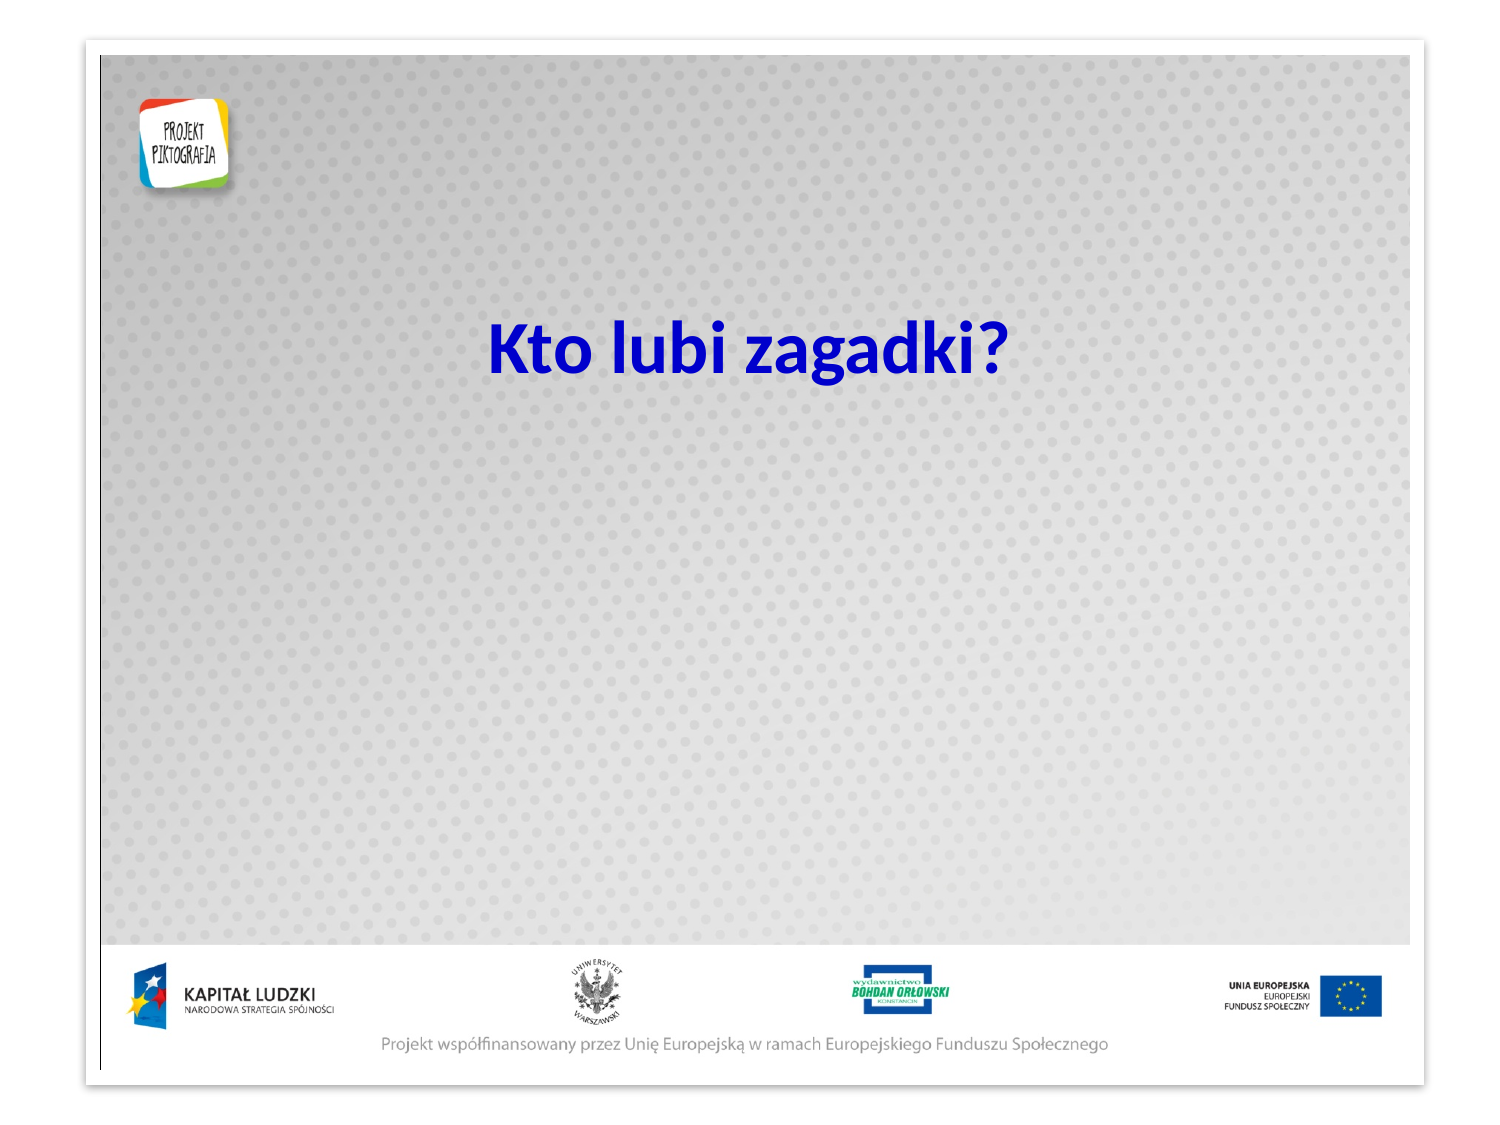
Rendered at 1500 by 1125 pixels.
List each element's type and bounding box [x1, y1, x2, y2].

list [100, 54, 1410, 1071]
